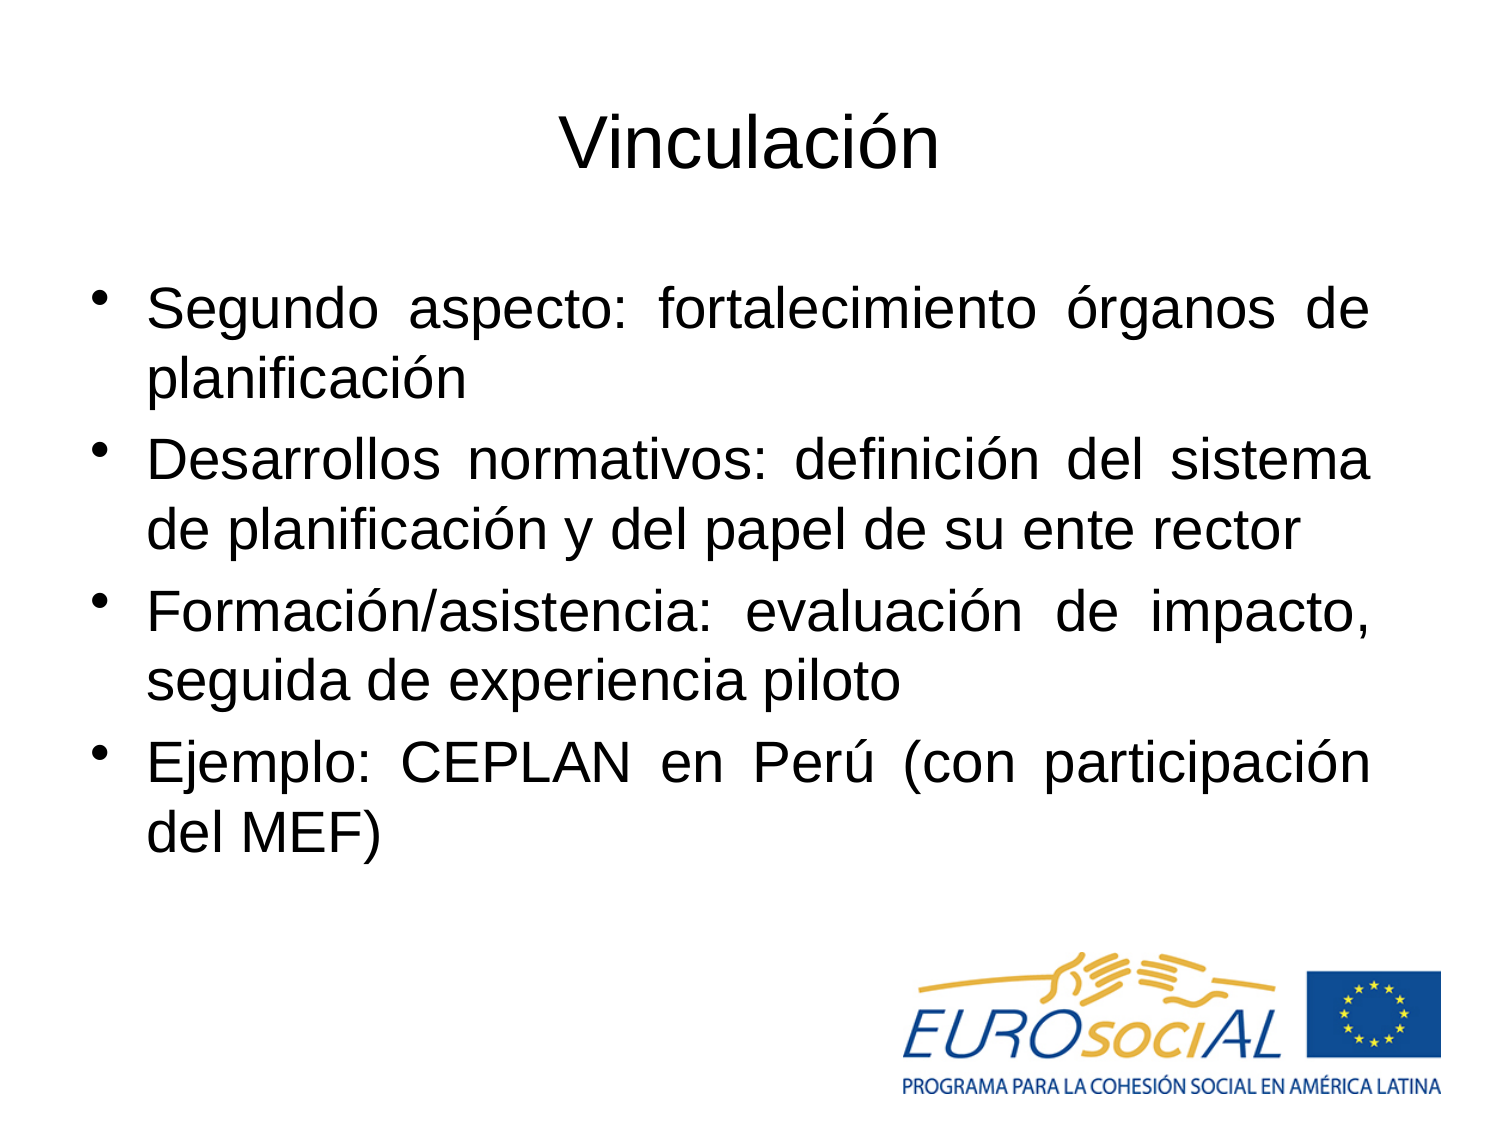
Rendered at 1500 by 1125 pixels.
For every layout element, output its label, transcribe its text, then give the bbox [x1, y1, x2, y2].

title Vinculación [74, 44, 1426, 233]
picture [903, 951, 1441, 1095]
list Segundo aspecto: fortalecimiento órganos de planificación Desarrollos normativos: definición del sistema de planificación y del papel de su ente rector Formación/asistencia: evaluación de impacto, seguida de experiencia piloto Ejemplo: CEPLAN en Perú (con participación del MEF) [74, 262, 1389, 1006]
